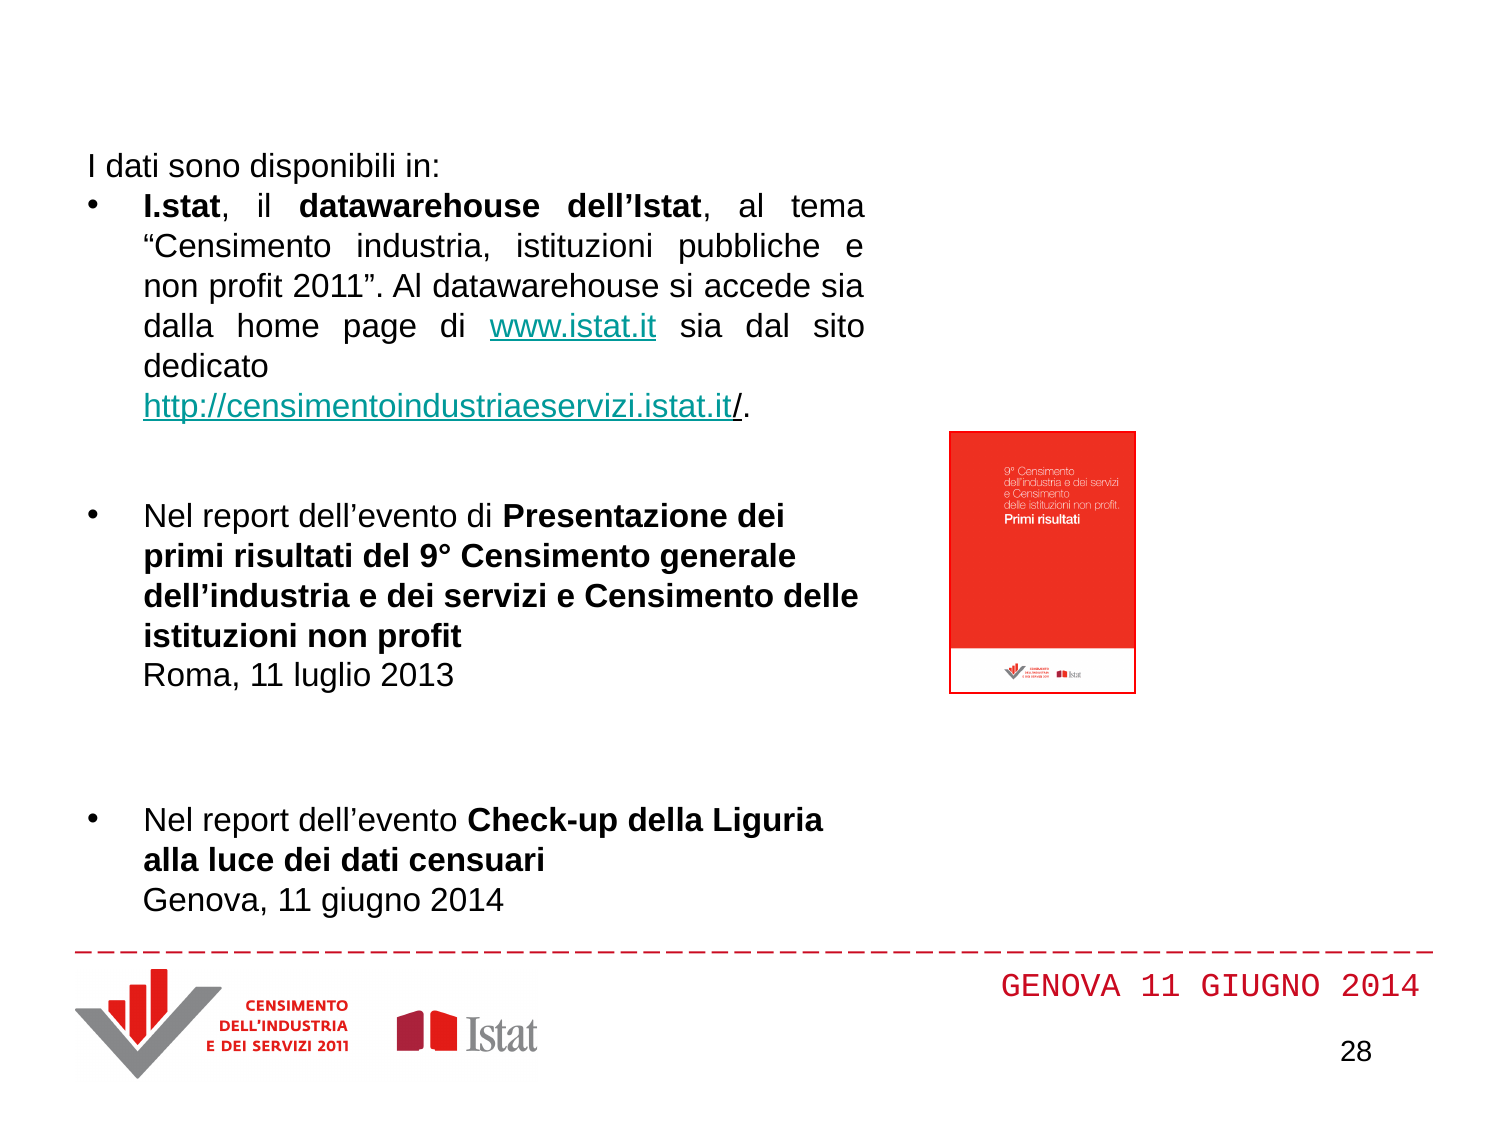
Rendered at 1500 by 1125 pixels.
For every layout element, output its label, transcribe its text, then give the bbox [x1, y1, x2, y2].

text_box I dati sono disponibili in: I.stat, il datawarehouse dell’Istat, al tema “Censimento industria, istituzioni pubbliche e non profit 2011”. Al datawarehouse si accede sia dalla home page di www.istat.it sia dal sito dedicato http://censimentoindustriaeservizi.istat.it/. Nel report dell’evento di Presentazione dei primi risultati del 9° Censimento generale dell’industria e dei servizi e Censimento delle istituzioni non profit Roma, 11 luglio 2013 Nel report dell’evento Check-up della Liguria alla luce dei dati censuari Genova, 11 giugno 2014 [72, 137, 880, 1016]
picture [950, 432, 1135, 693]
picture [74, 969, 538, 1082]
slide_number 28 [1074, 1025, 1388, 1100]
